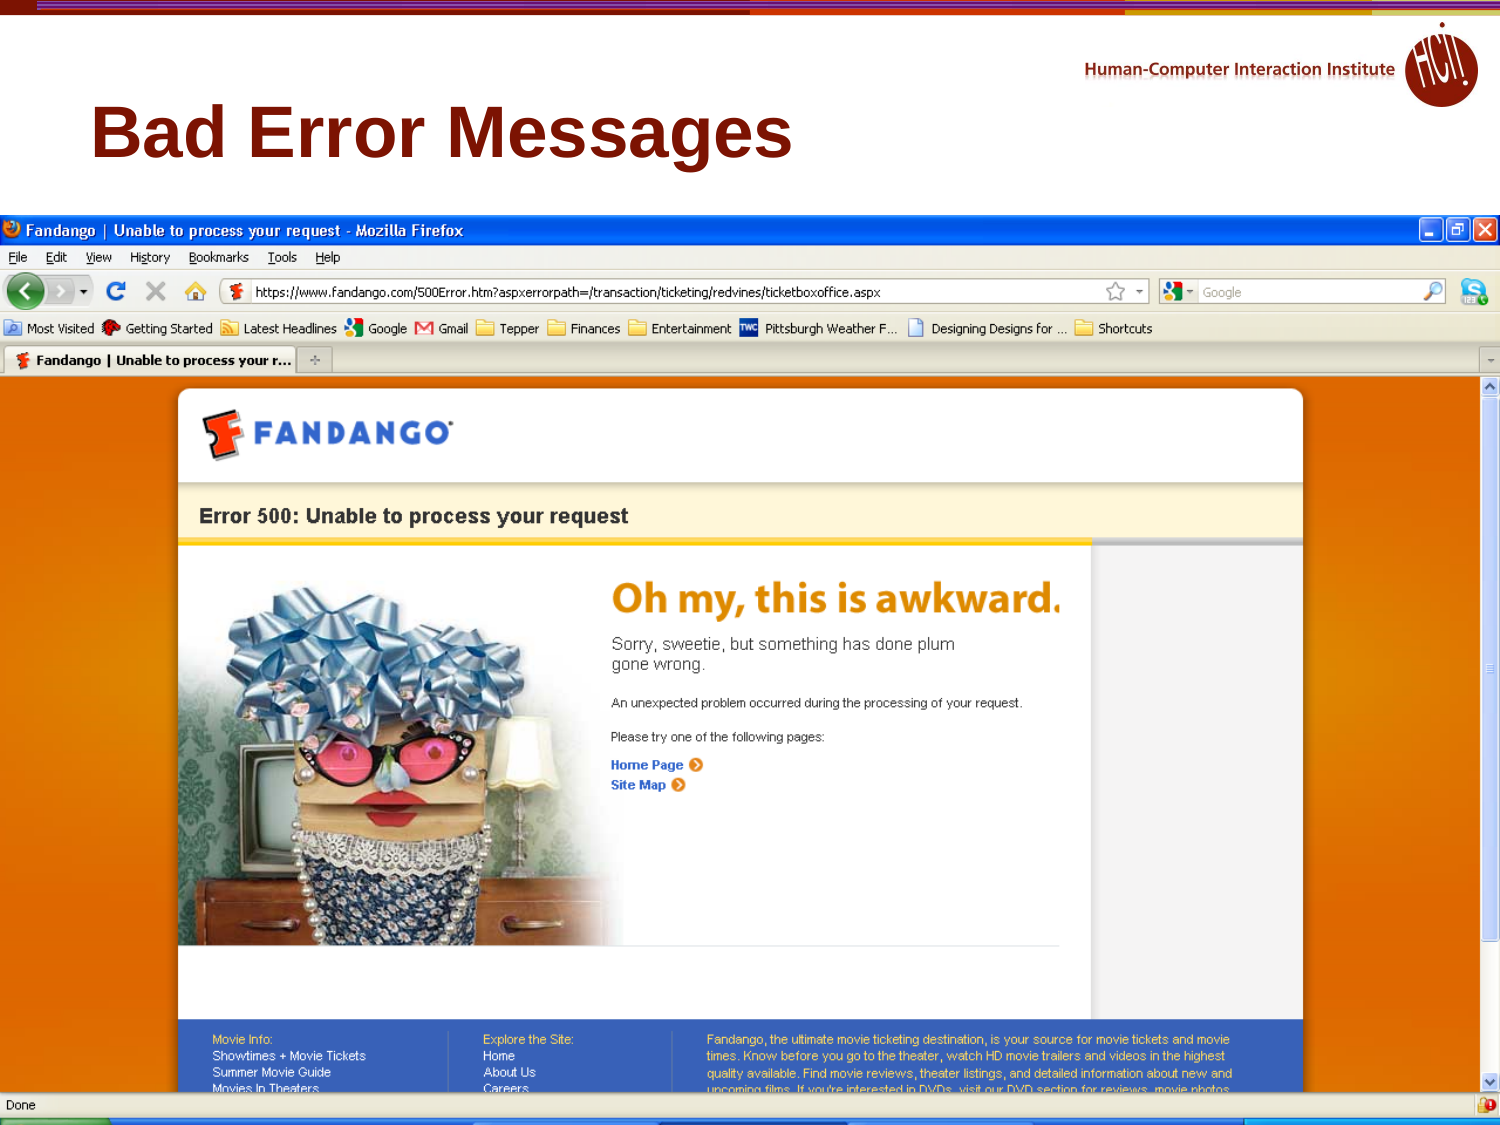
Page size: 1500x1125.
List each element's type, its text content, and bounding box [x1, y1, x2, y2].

picture [1313, 22, 1478, 107]
picture [0, 215, 1500, 1125]
title Bad Error Messages [74, 19, 1313, 180]
picture [37, 1, 1500, 10]
